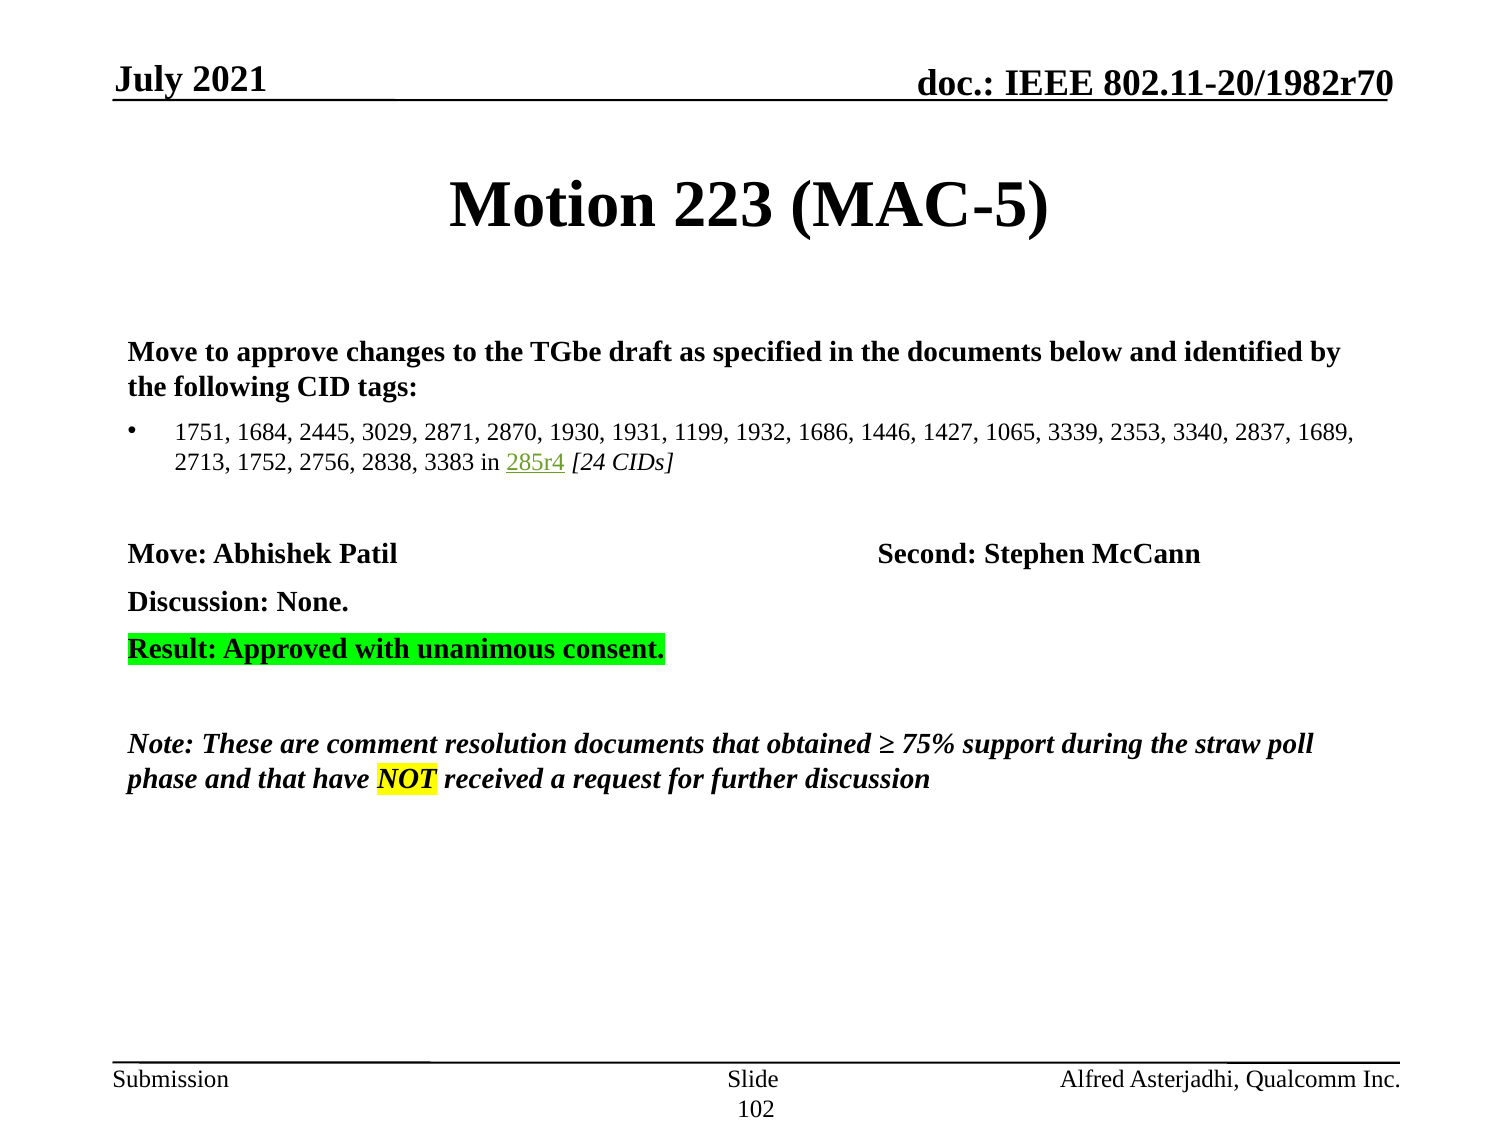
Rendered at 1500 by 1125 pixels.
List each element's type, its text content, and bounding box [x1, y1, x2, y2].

footer Alfred Asterjadhi, Qualcomm Inc. [878, 1061, 1402, 1093]
slide_number Slide 102 [712, 1061, 800, 1123]
title Motion 223 (MAC-5) [112, 112, 1388, 288]
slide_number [114, 54, 423, 100]
list Move to approve changes to the TGbe draft as specified in the documents below and identified by the following CID tags: 1751, 1684, 2445, 3029, 2871, 2870, 1930, 1931, 1199, 1932, 1686, 1446, 1427, 1065, 3339, 2353, 3340, 2837, 1689, 2713, 1752, 2756, 2838, 3383 in 285r4 [24 CIDs] Move: Abhishek Patil Second: Stephen McCann Discussion: None. Result: Approved with unanimous consent. Note: These are comment resolution documents that obtained ≥ 75% support during the straw poll phase and that have NOT received a request for further discussion [112, 324, 1388, 1063]
